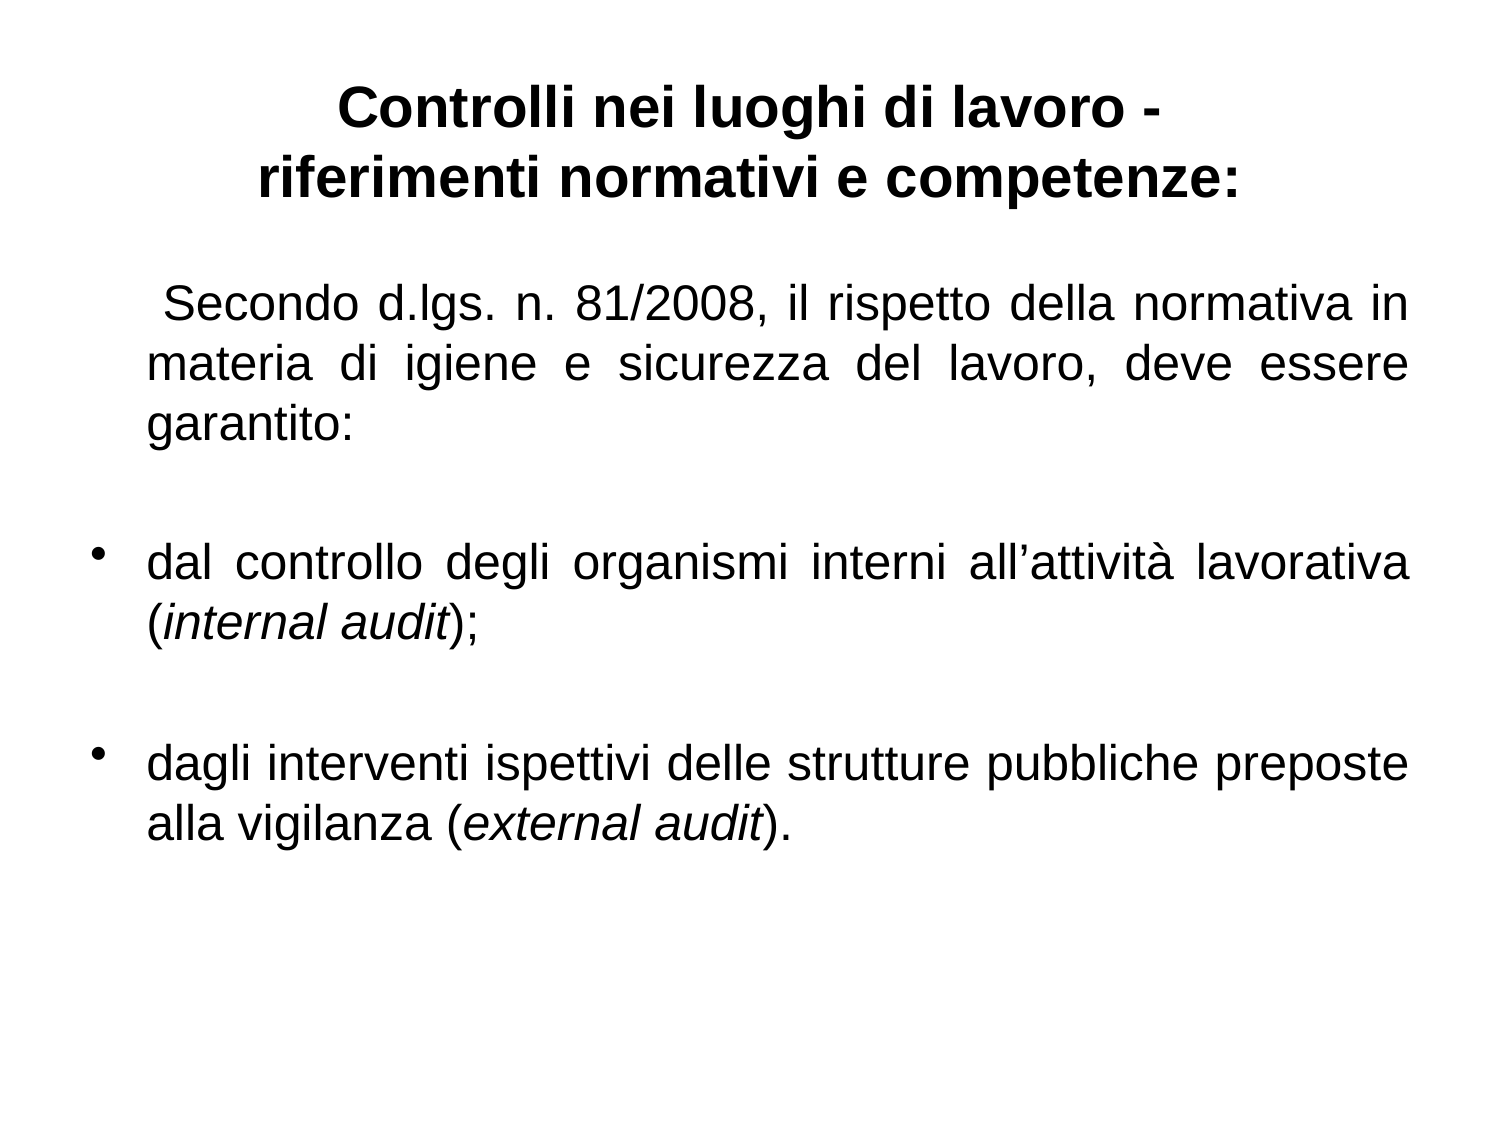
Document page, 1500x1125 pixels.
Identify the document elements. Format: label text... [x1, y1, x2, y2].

title Controlli nei luoghi di lavoro - riferimenti normativi e competenze: [75, 45, 1425, 233]
list Secondo d.lgs. n. 81/2008, il rispetto della normativa in materia di igiene e sicurezza del lavoro, deve essere garantito: dal controllo degli organismi interni all’attività lavorativa (internal audit); dagli interventi ispettivi delle strutture pubbliche preposte alla vigilanza (external audit). [75, 262, 1425, 1005]
